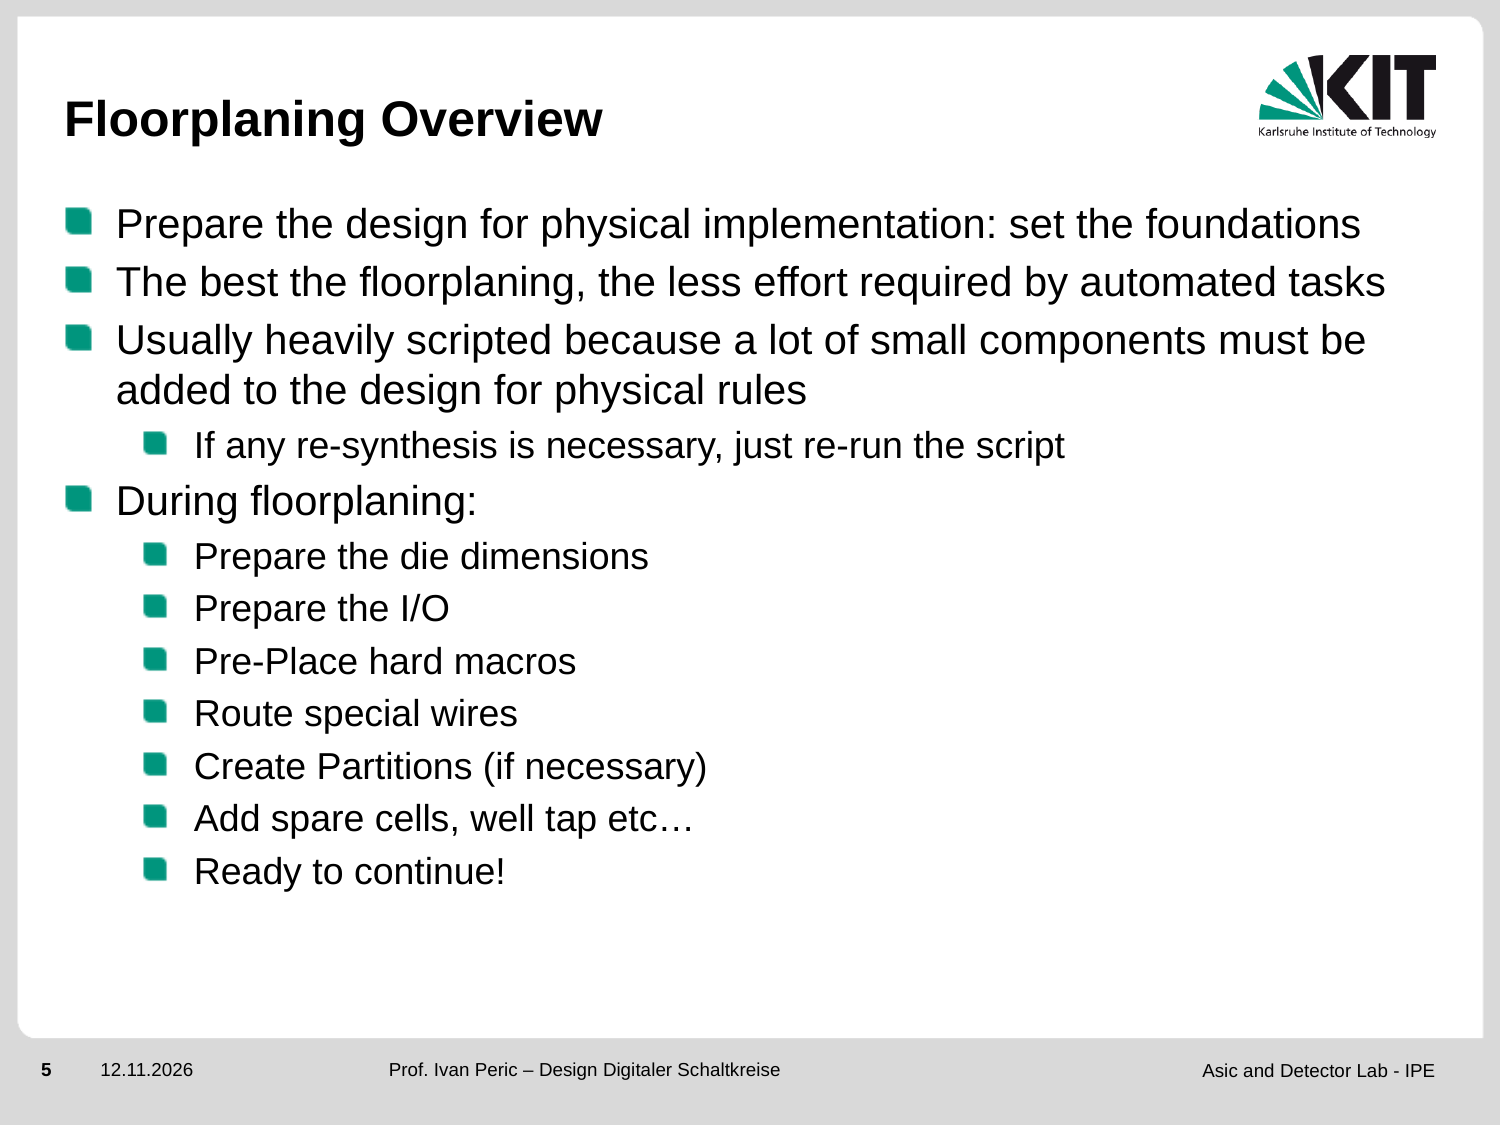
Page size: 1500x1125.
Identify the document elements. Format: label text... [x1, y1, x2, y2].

title Floorplaning Overview [64, 54, 1198, 147]
picture [0, 0, 1500, 1125]
list Prepare the design for physical implementation: set the foundations The best the floorplaning, the less effort required by automated tasks Usually heavily scripted because a lot of small components must be added to the design for physical rules If any re-synthesis is necessary, just re-run the script During floorplaning: Prepare the die dimensions Prepare the I/O Pre-Place hard macros Route special wires Create Partitions (if necessary) Add spare cells, well tap etc… Ready to continue! [64, 196, 1436, 1000]
